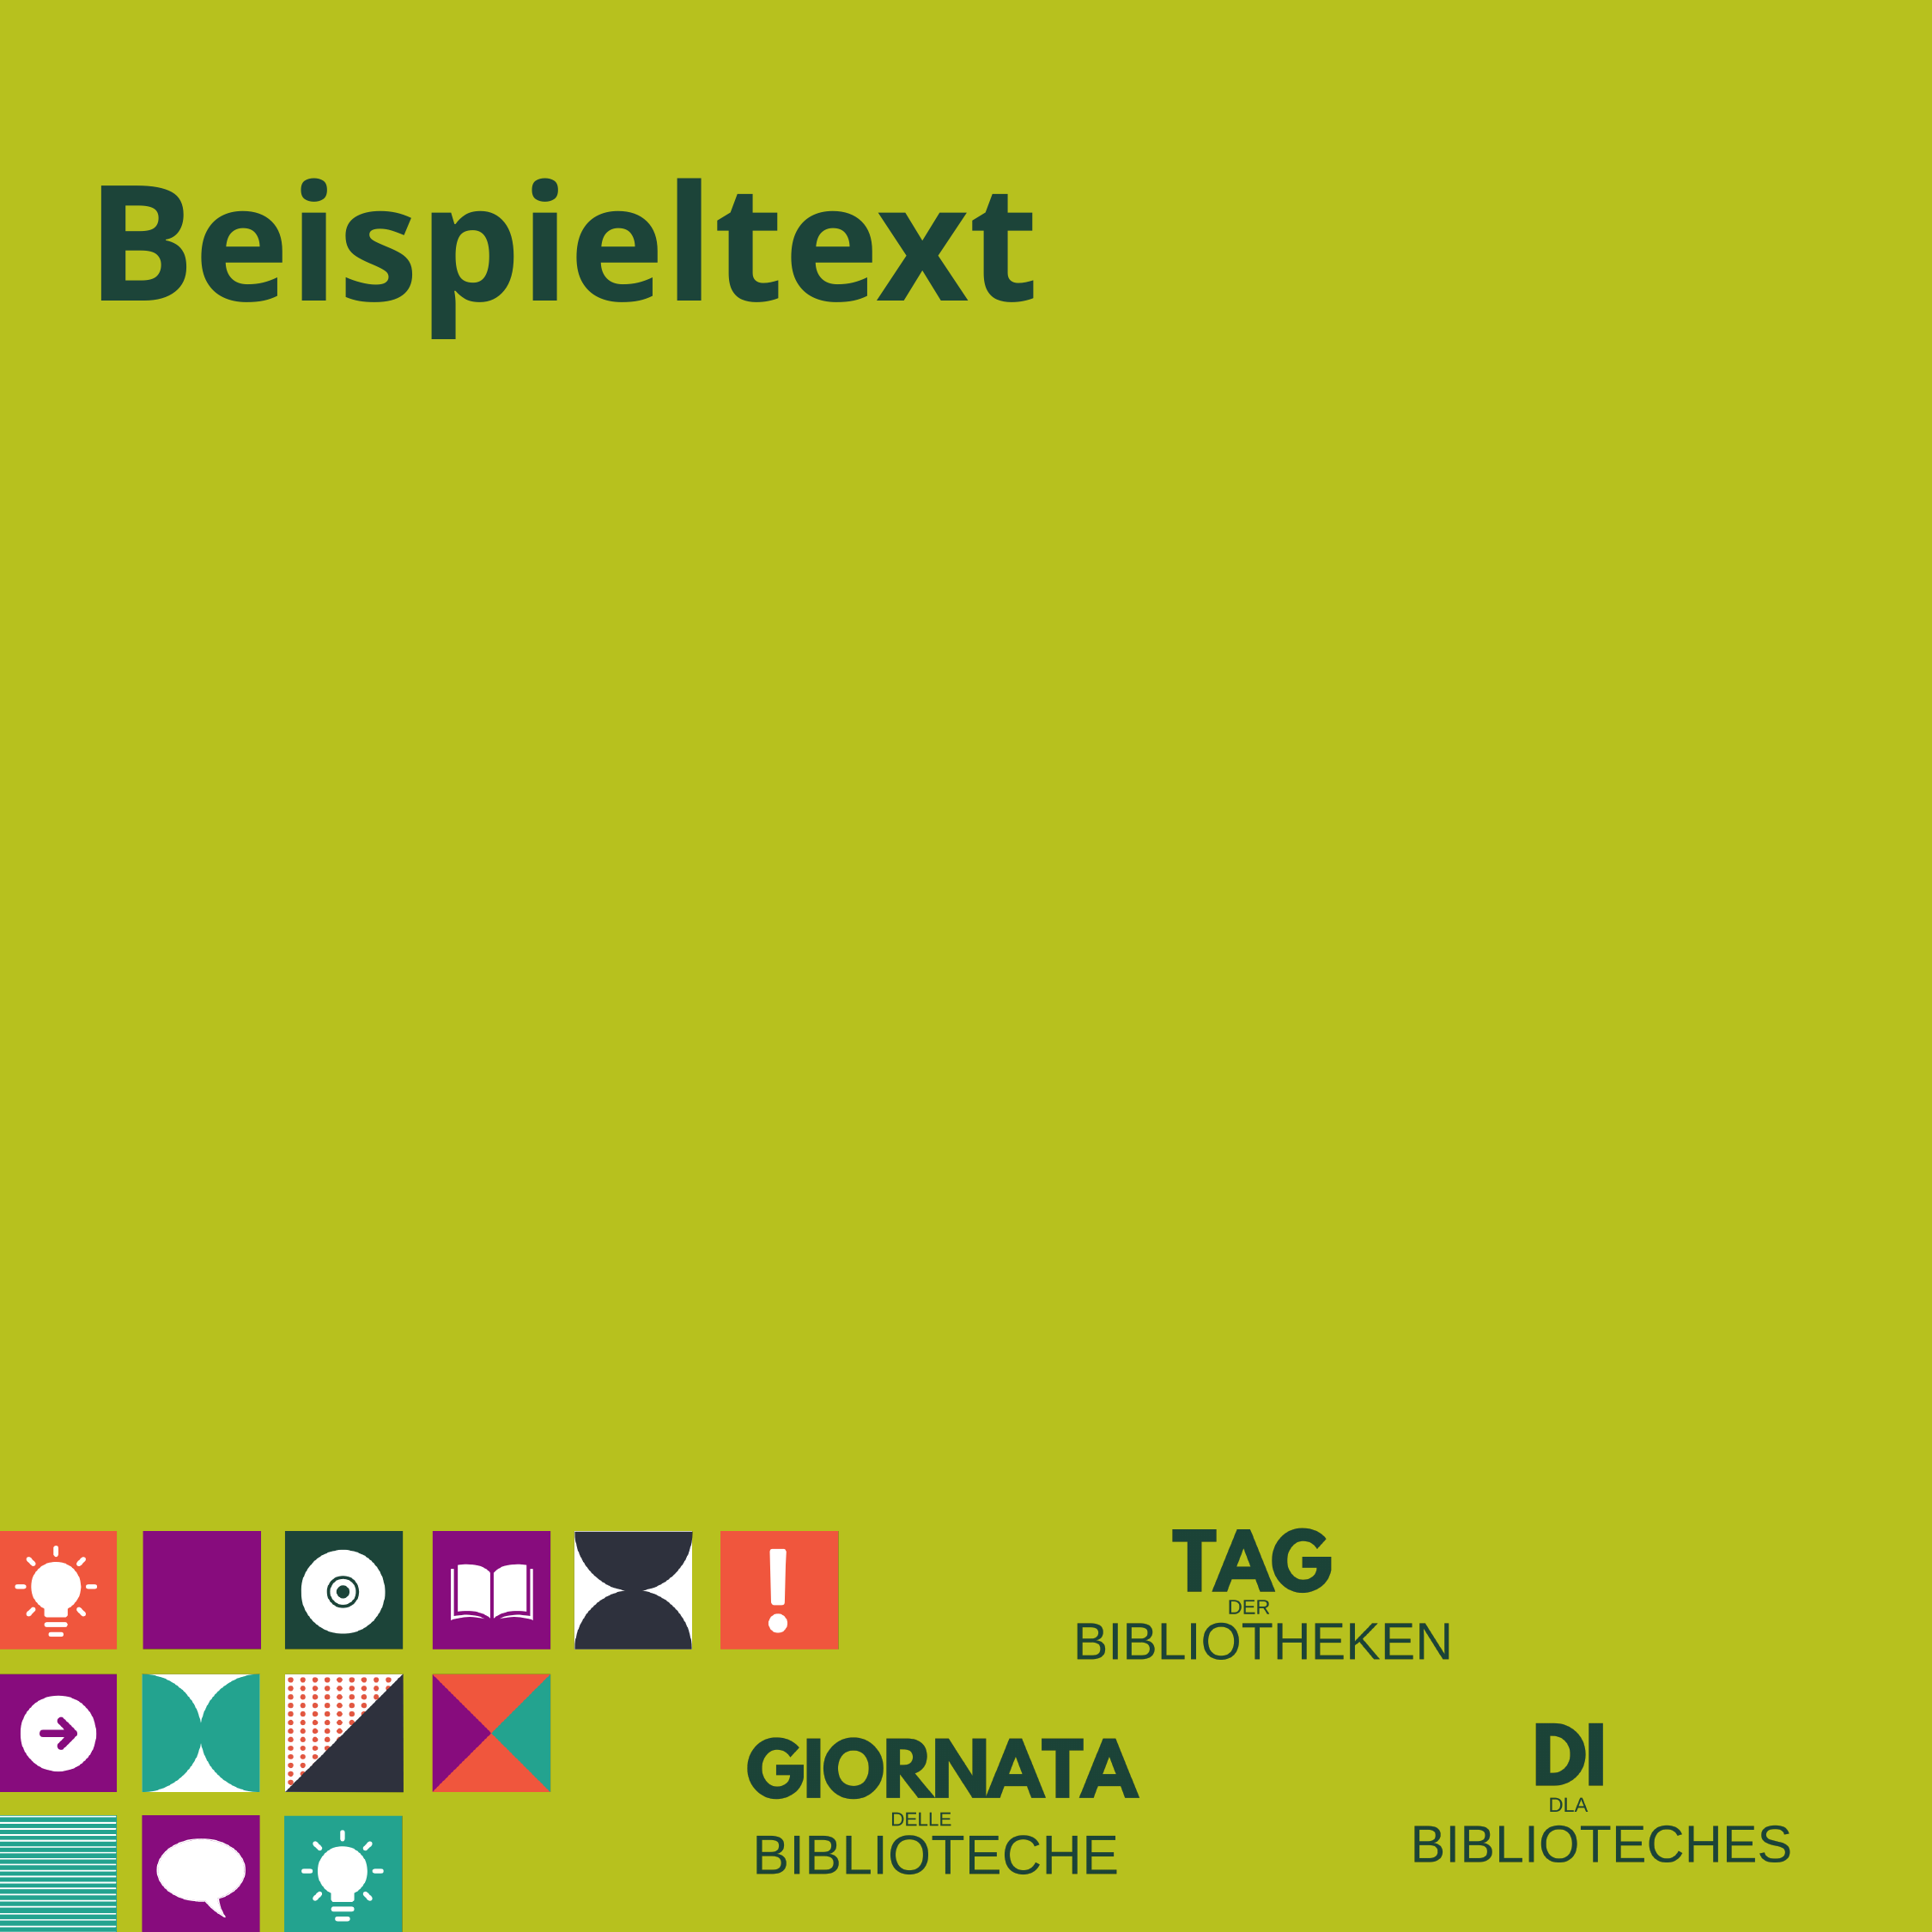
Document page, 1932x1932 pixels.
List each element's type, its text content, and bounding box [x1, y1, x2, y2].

picture [0, 1447, 1821, 1932]
text_box Beispieltext [74, 133, 1858, 340]
